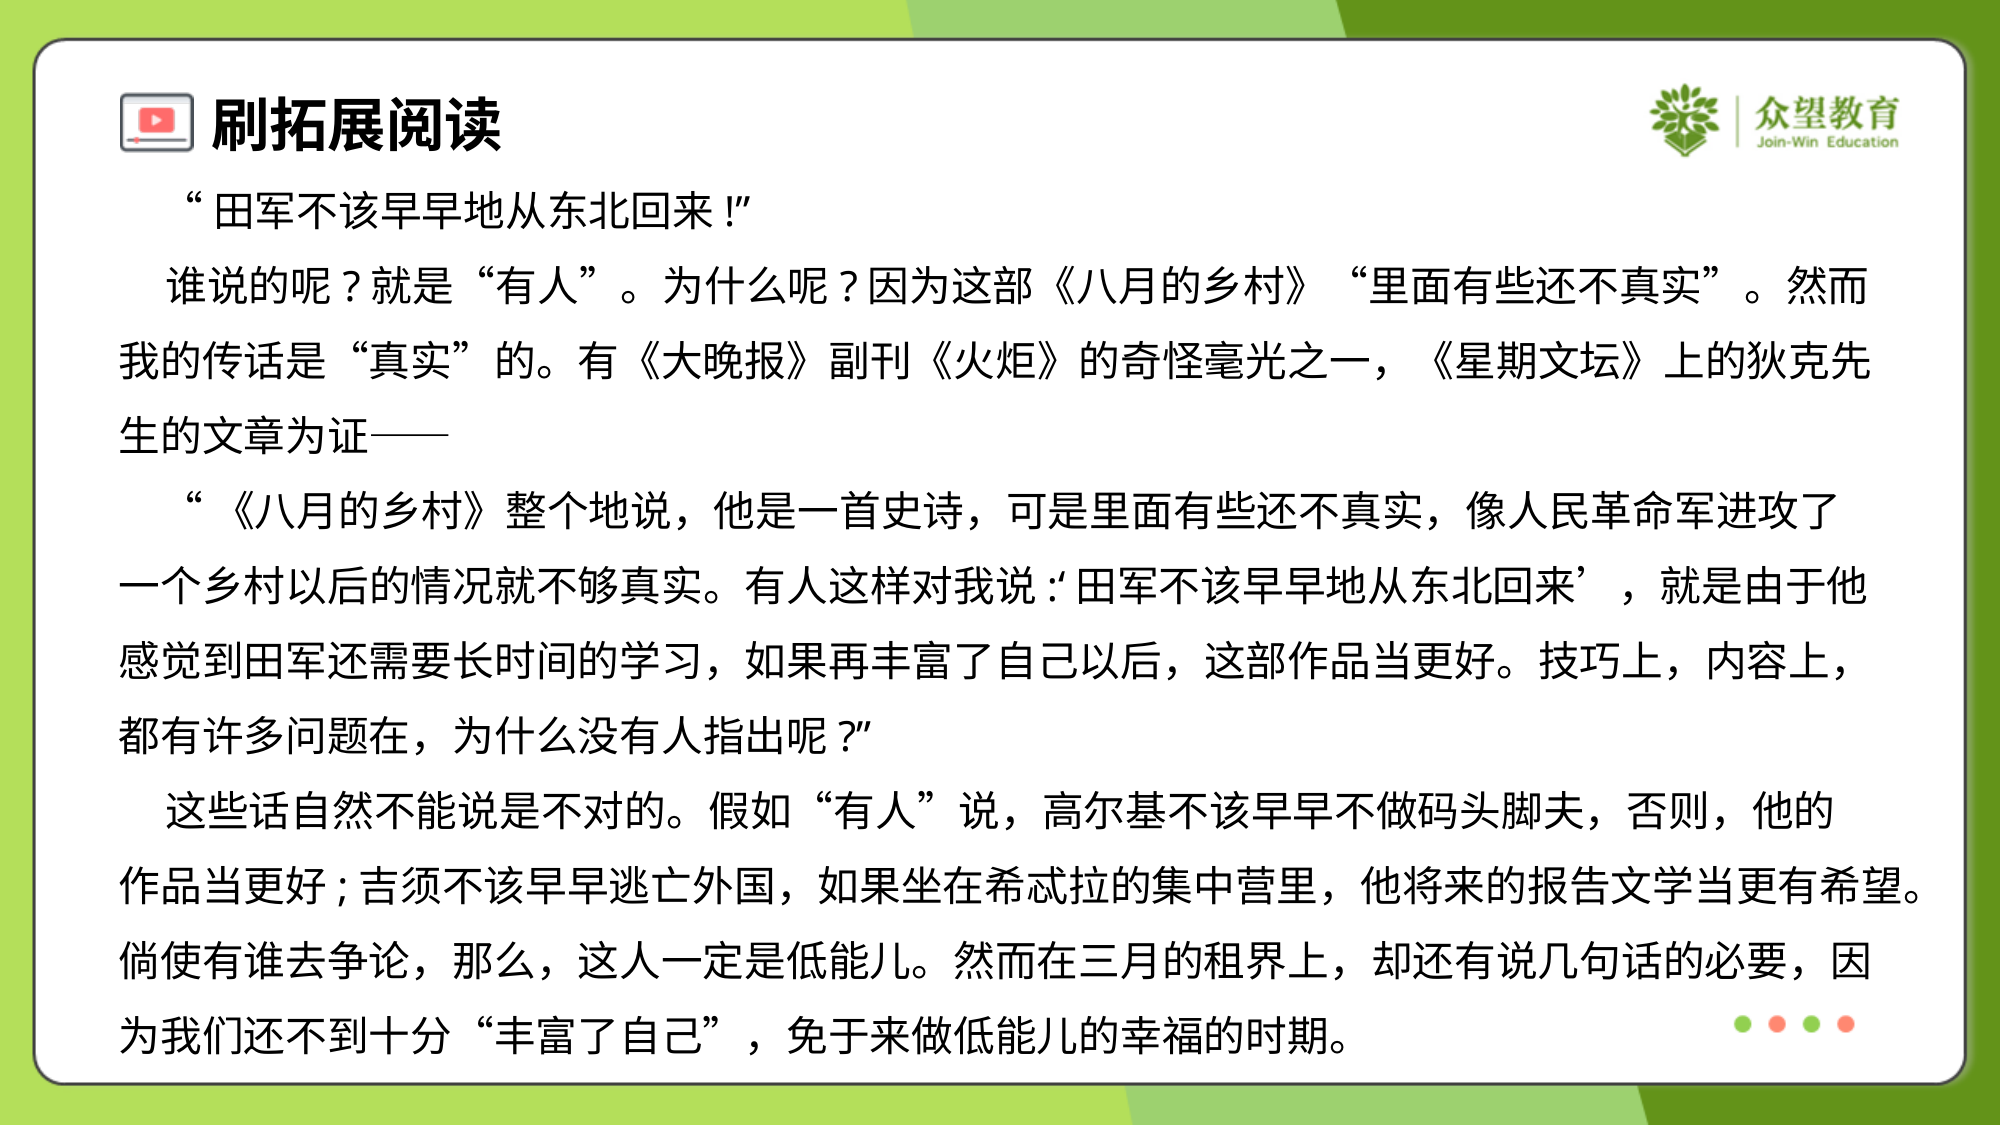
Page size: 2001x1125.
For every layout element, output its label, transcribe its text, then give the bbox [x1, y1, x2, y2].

picture [0, 0, 2000, 1125]
text_box “田军不该早早地从东北回来!” 谁说的呢?就是“有人”。为什么呢?因为这部《八月的乡村》“里面有些还不真实”。然而 我的传话是“真实”的。有《大晚报》副刊《火炬》的奇怪毫光之一，《星期文坛》上的狄克先 生的文章为证—— “《八月的乡村》整个地说，他是一首史诗，可是里面有些还不真实，像人民革命军进攻了 一个乡村以后的情况就不够真实。有人这样对我说:‘田军不该早早地从东北回来’，就是由于他 感觉到田军还需要长时间的学习，如果再丰富了自己以后，这部作品当更好。技巧上，内容上， 都有许多问题在，为什么没有人指出呢?” 这些话自然不能说是不对的。假如“有人”说，高尔基不该早早不做码头脚夫，否则，他的 作品当更好;吉须不该早早逃亡外国，如果坐在希忒拉的集中营里，他将来的报告文学当更有希望。 倘使有谁去争论，那么，这人一定是低能儿。然而在三月的租界上，却还有说几句话的必要，因 为我们还不到十分“丰富了自己”，免于来做低能儿的幸福的时期。 [118, 159, 1883, 1060]
